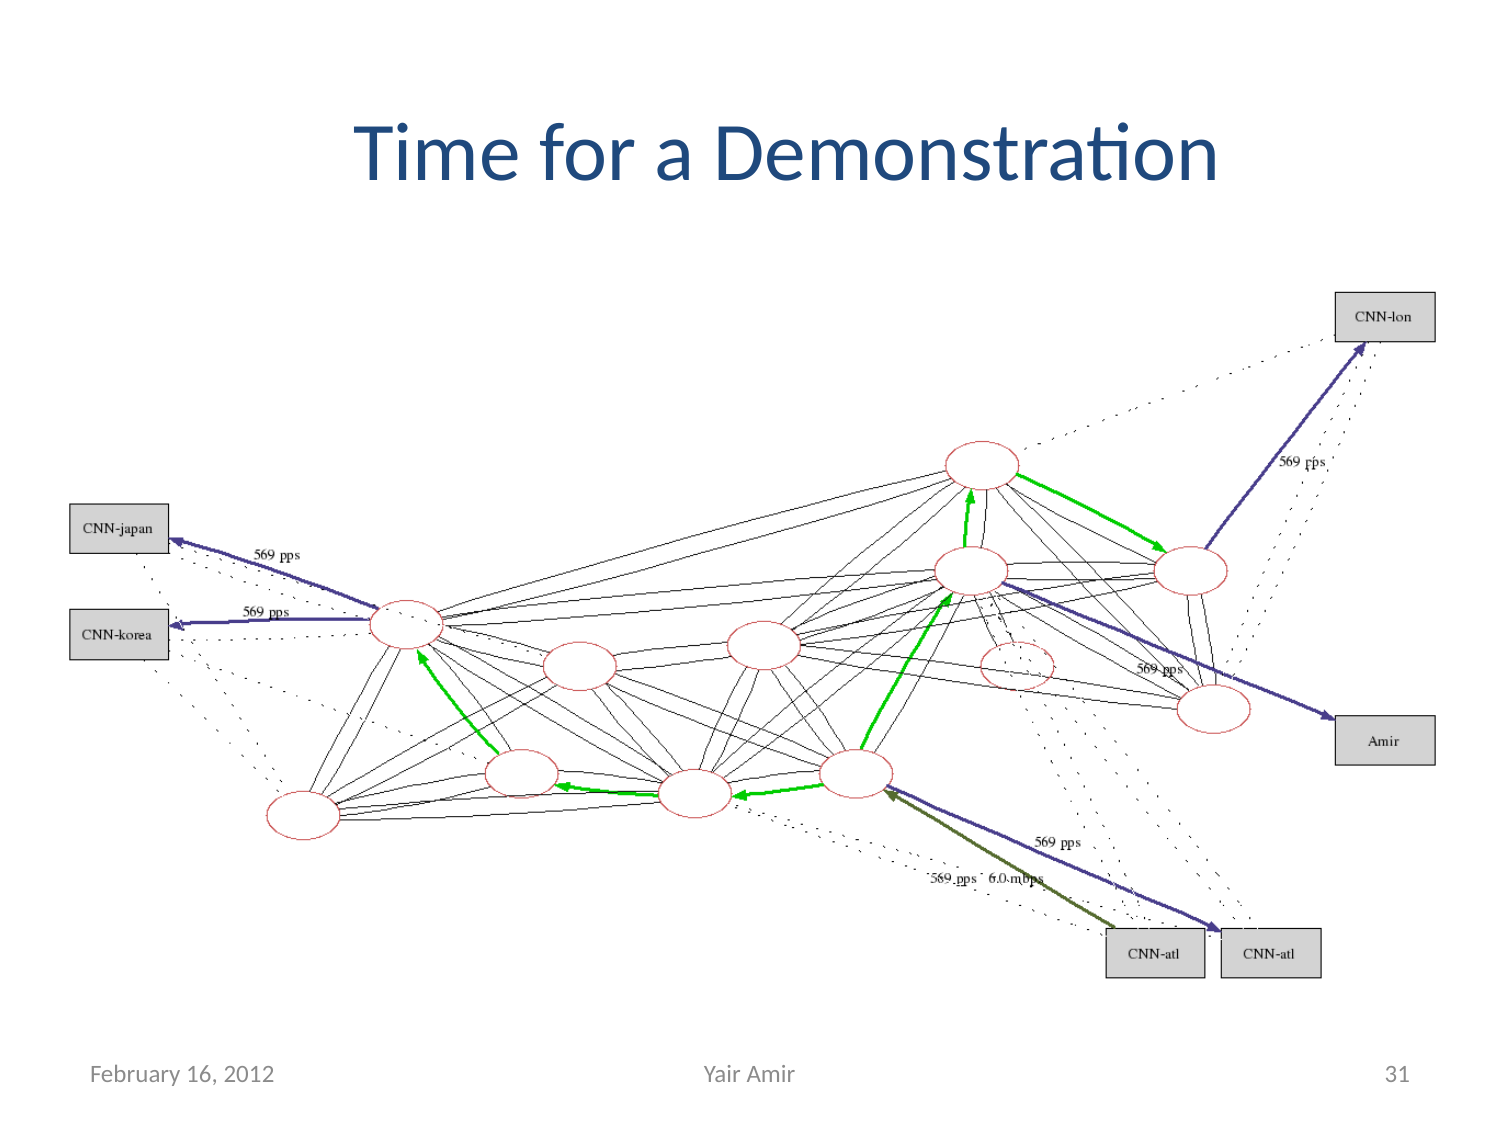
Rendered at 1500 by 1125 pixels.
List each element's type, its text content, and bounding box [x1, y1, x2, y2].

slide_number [75, 1042, 425, 1103]
slide_number 31 [1074, 1042, 1425, 1103]
title Time for a Demonstration [150, 50, 1425, 244]
footer Yair Amir [512, 1042, 988, 1103]
picture [62, 282, 1442, 988]
